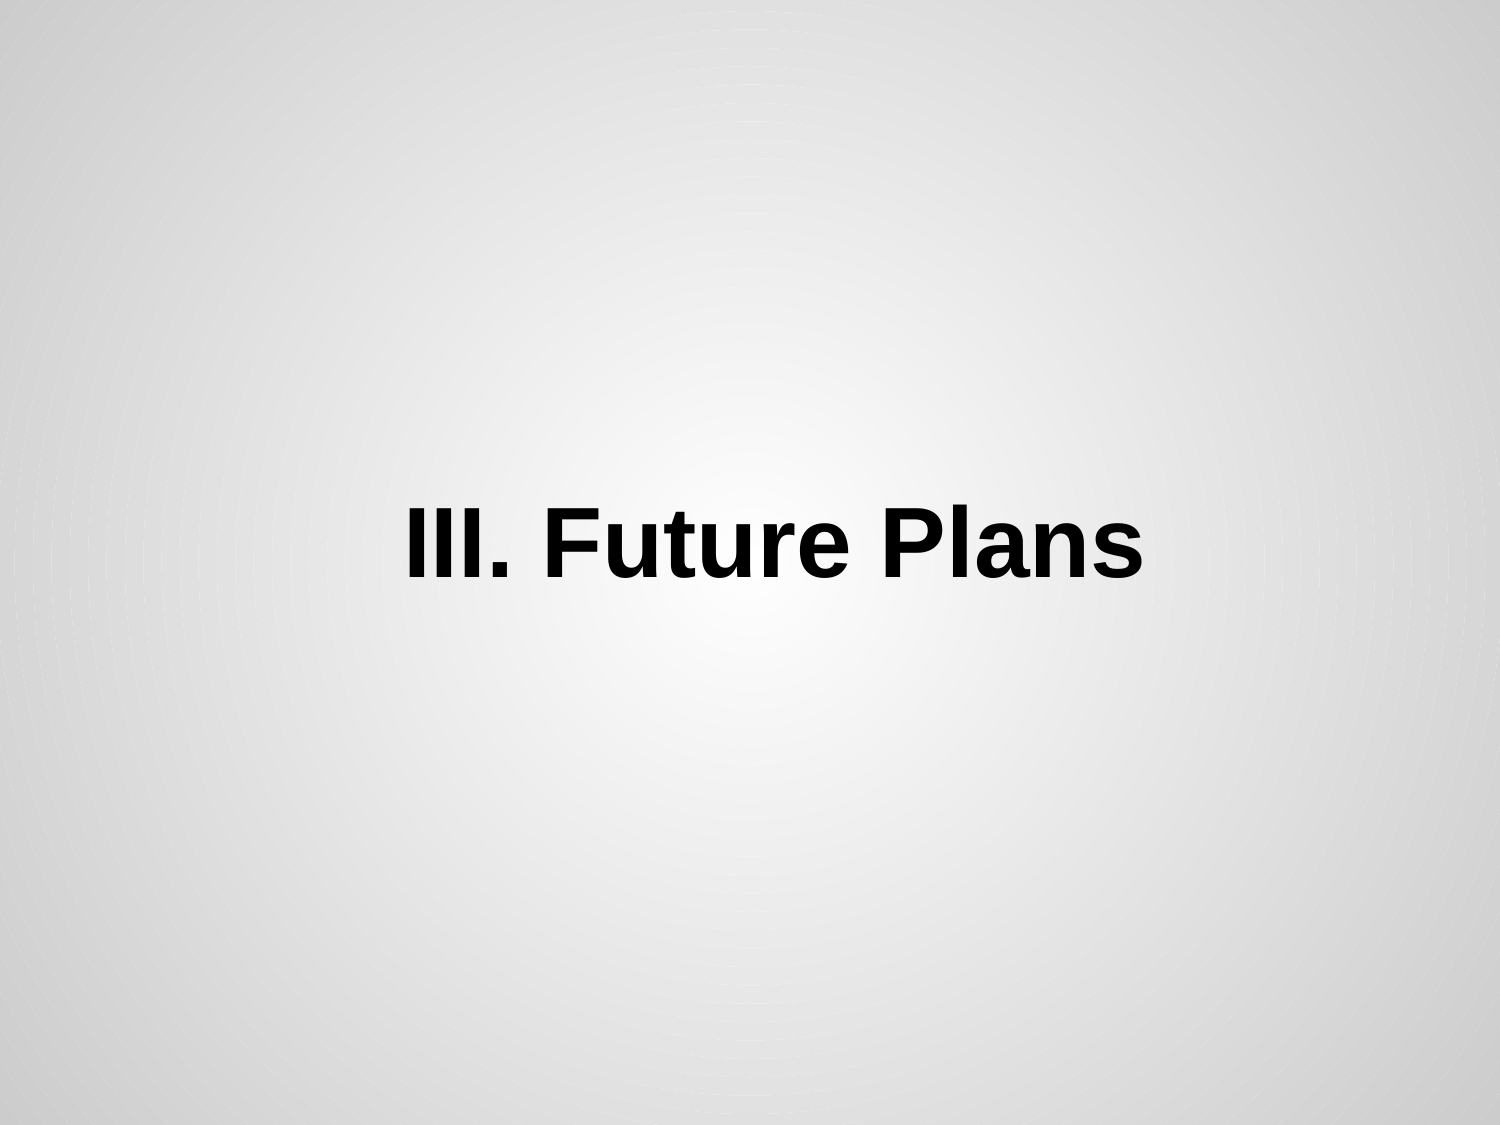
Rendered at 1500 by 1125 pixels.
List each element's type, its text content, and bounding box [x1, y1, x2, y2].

title III. Future Plans [112, 358, 1388, 613]
